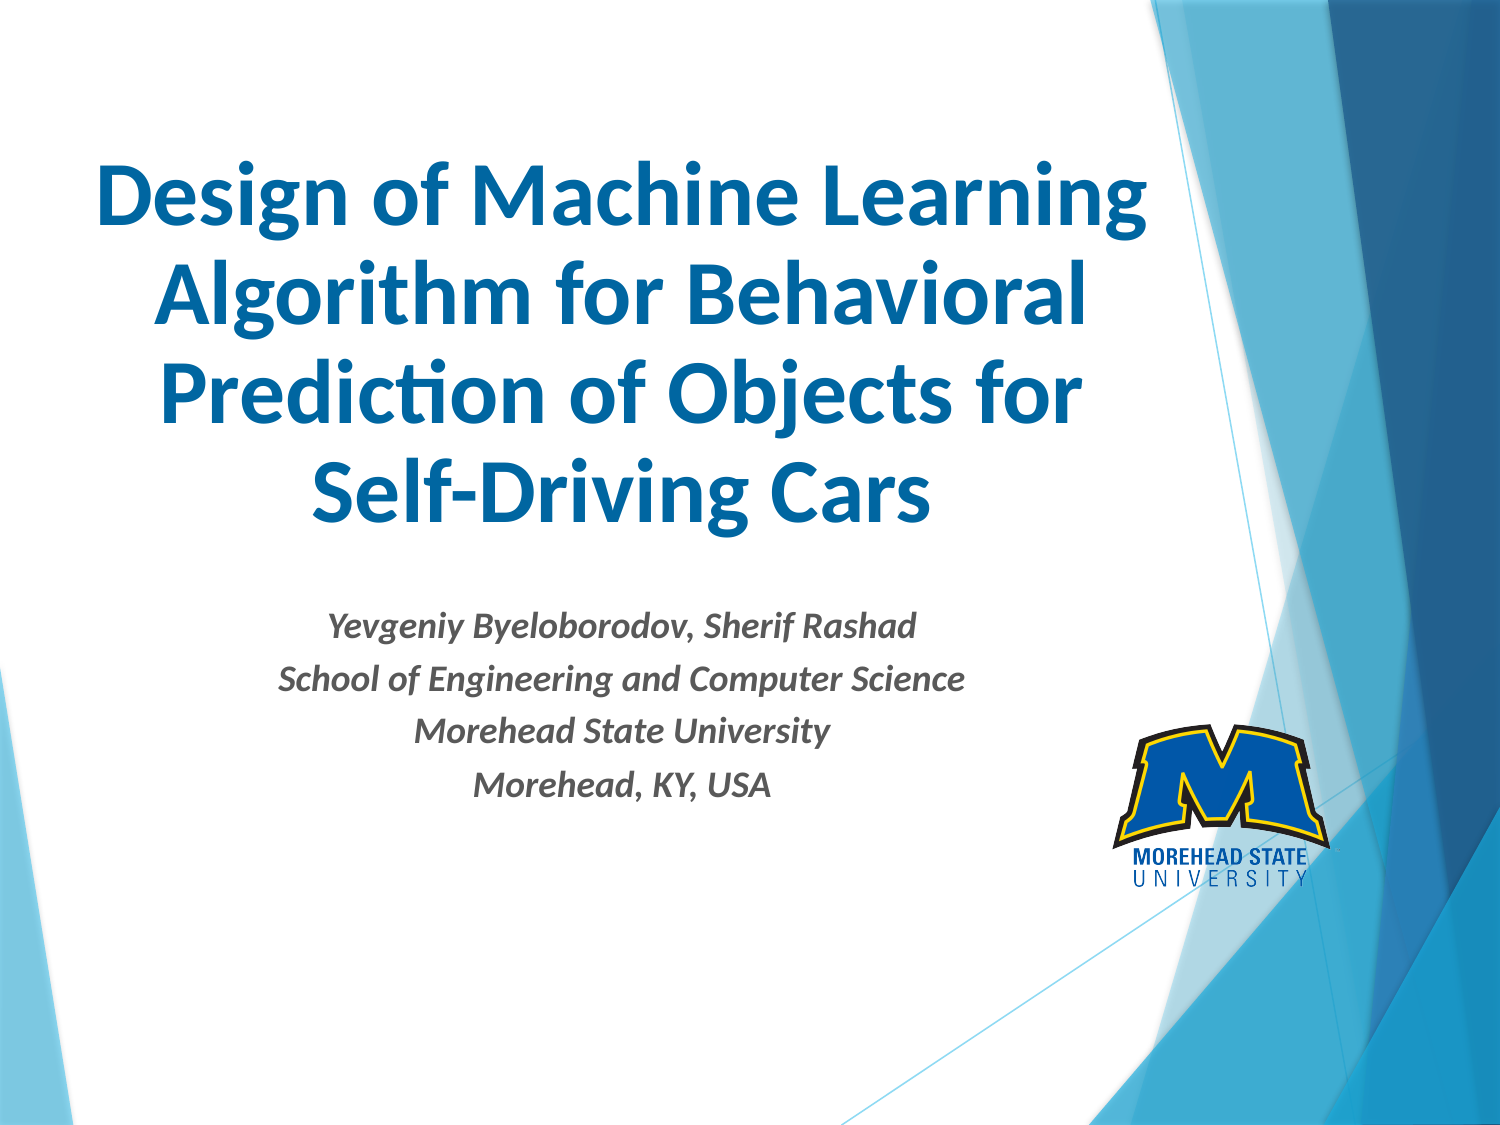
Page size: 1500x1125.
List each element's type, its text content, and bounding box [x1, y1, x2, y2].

text_box Yevgeniy Byeloborodov, Sherif Rashad School of Engineering and Computer Science Morehead State University Morehead, KY, USA [195, 598, 1050, 806]
title Design of Machine Learning Algorithm for Behavioral Prediction of Objects for Self-Driving Cars [71, 138, 1174, 394]
picture [1111, 724, 1341, 887]
